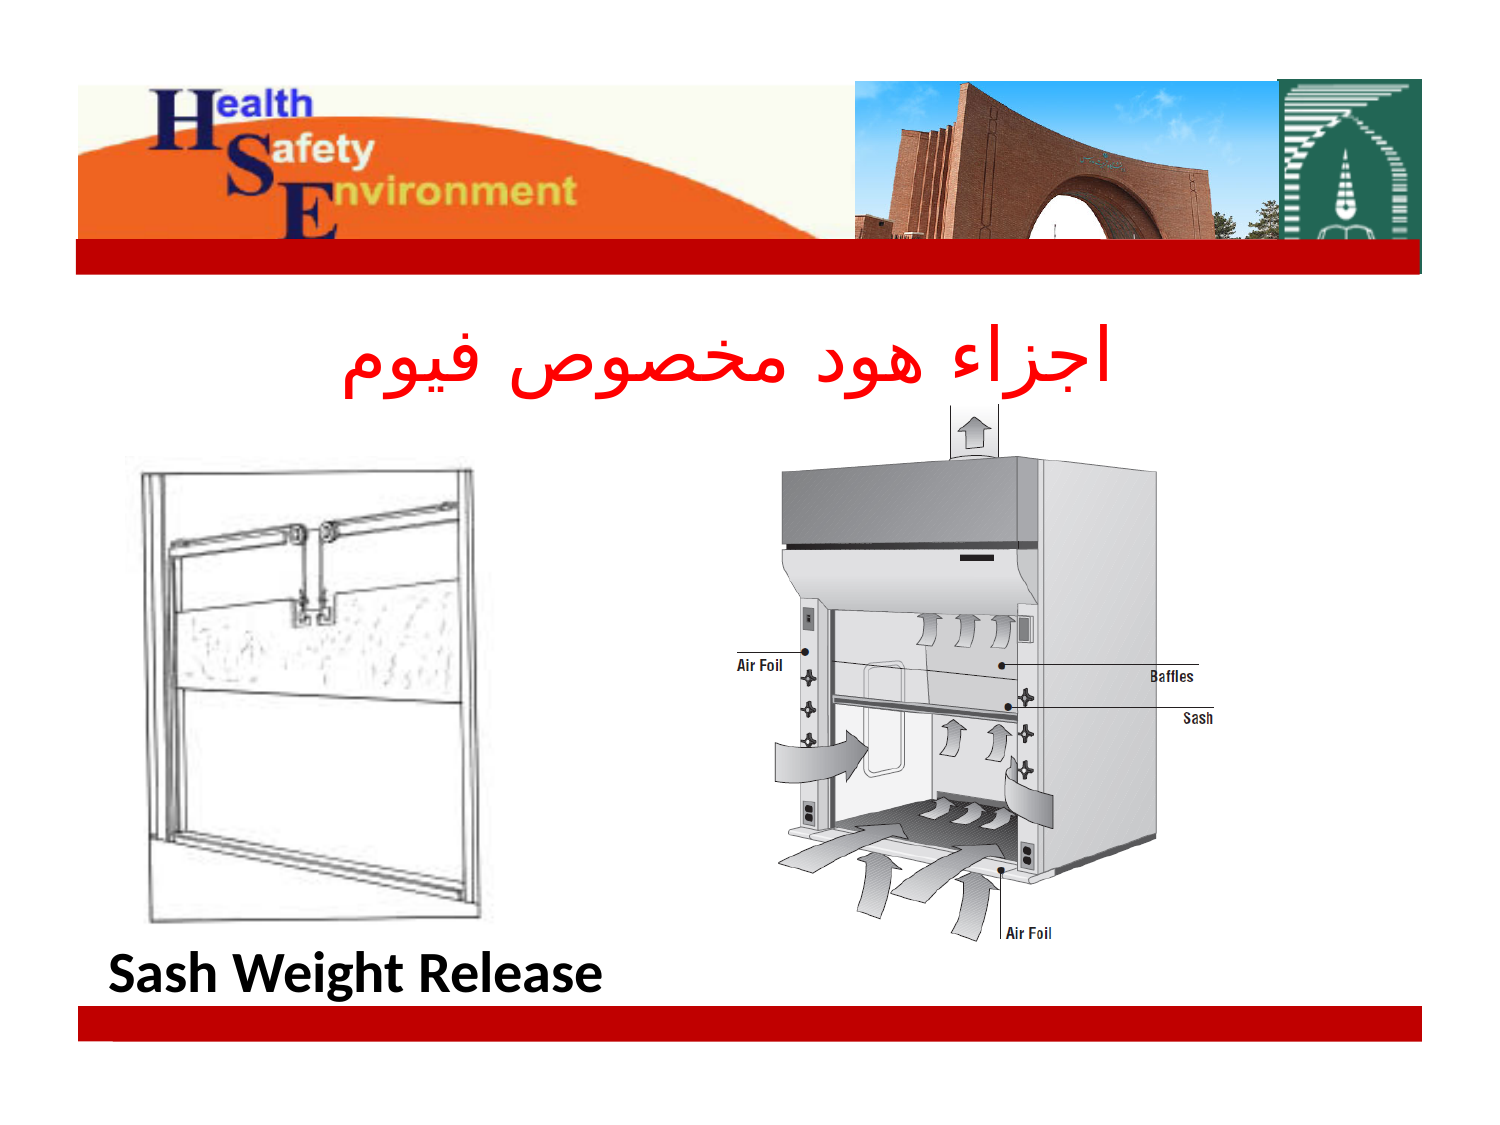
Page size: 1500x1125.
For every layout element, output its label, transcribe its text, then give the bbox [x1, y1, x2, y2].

picture [699, 394, 1231, 956]
title Sash Weight Release [37, 875, 675, 1063]
picture [78, 79, 1422, 274]
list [124, 456, 505, 946]
text_box اجزاء هود مخصوص فیوم [152, 257, 1303, 446]
